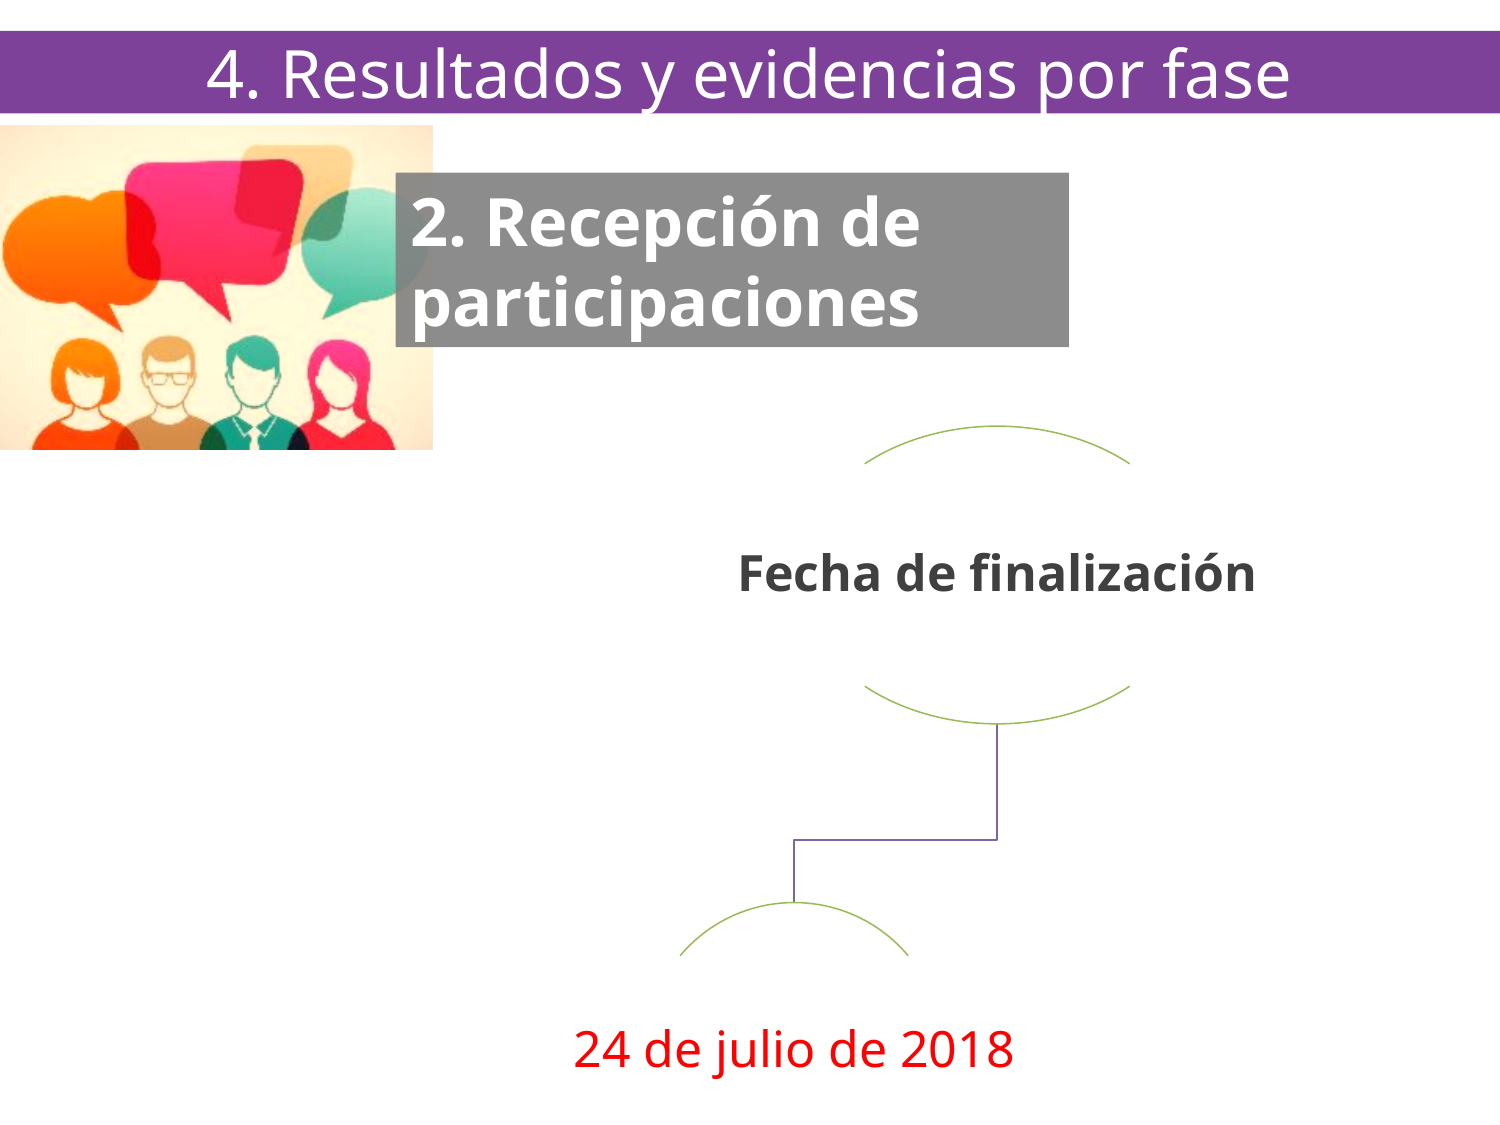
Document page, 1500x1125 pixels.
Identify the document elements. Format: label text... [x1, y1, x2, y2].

text_box 4. Resultados y evidencias por fase [0, 29, 1500, 116]
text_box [88, 479, 1500, 1125]
picture [0, 125, 434, 450]
text_box 2. Recepción de participaciones [437, 172, 1069, 348]
